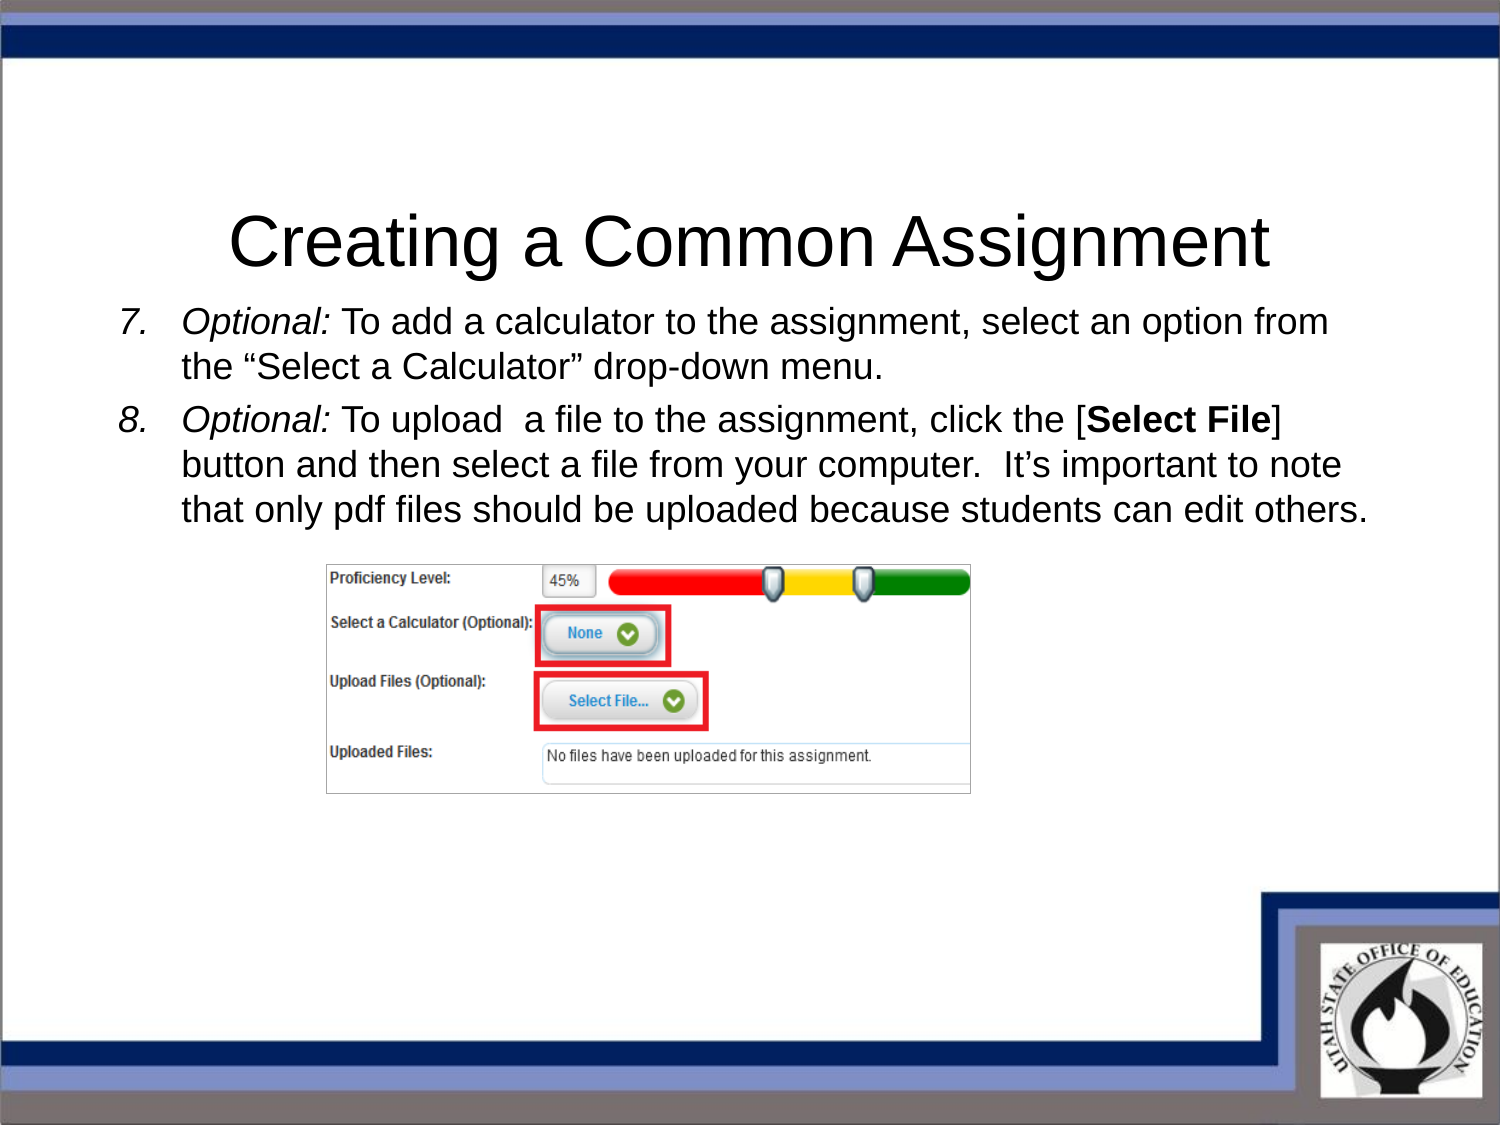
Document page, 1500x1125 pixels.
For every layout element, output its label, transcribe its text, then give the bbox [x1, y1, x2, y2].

picture [0, 0, 1500, 1125]
list Optional: To add a calculator to the assignment, select an option from the “Select a Calculator” drop-down menu. Optional: To upload a file to the assignment, click the [Select File] button and then select a file from your computer. It’s important to note that only pdf files should be uploaded because students can edit others. [103, 289, 1397, 825]
title Creating a Common Assignment [103, 185, 1397, 289]
